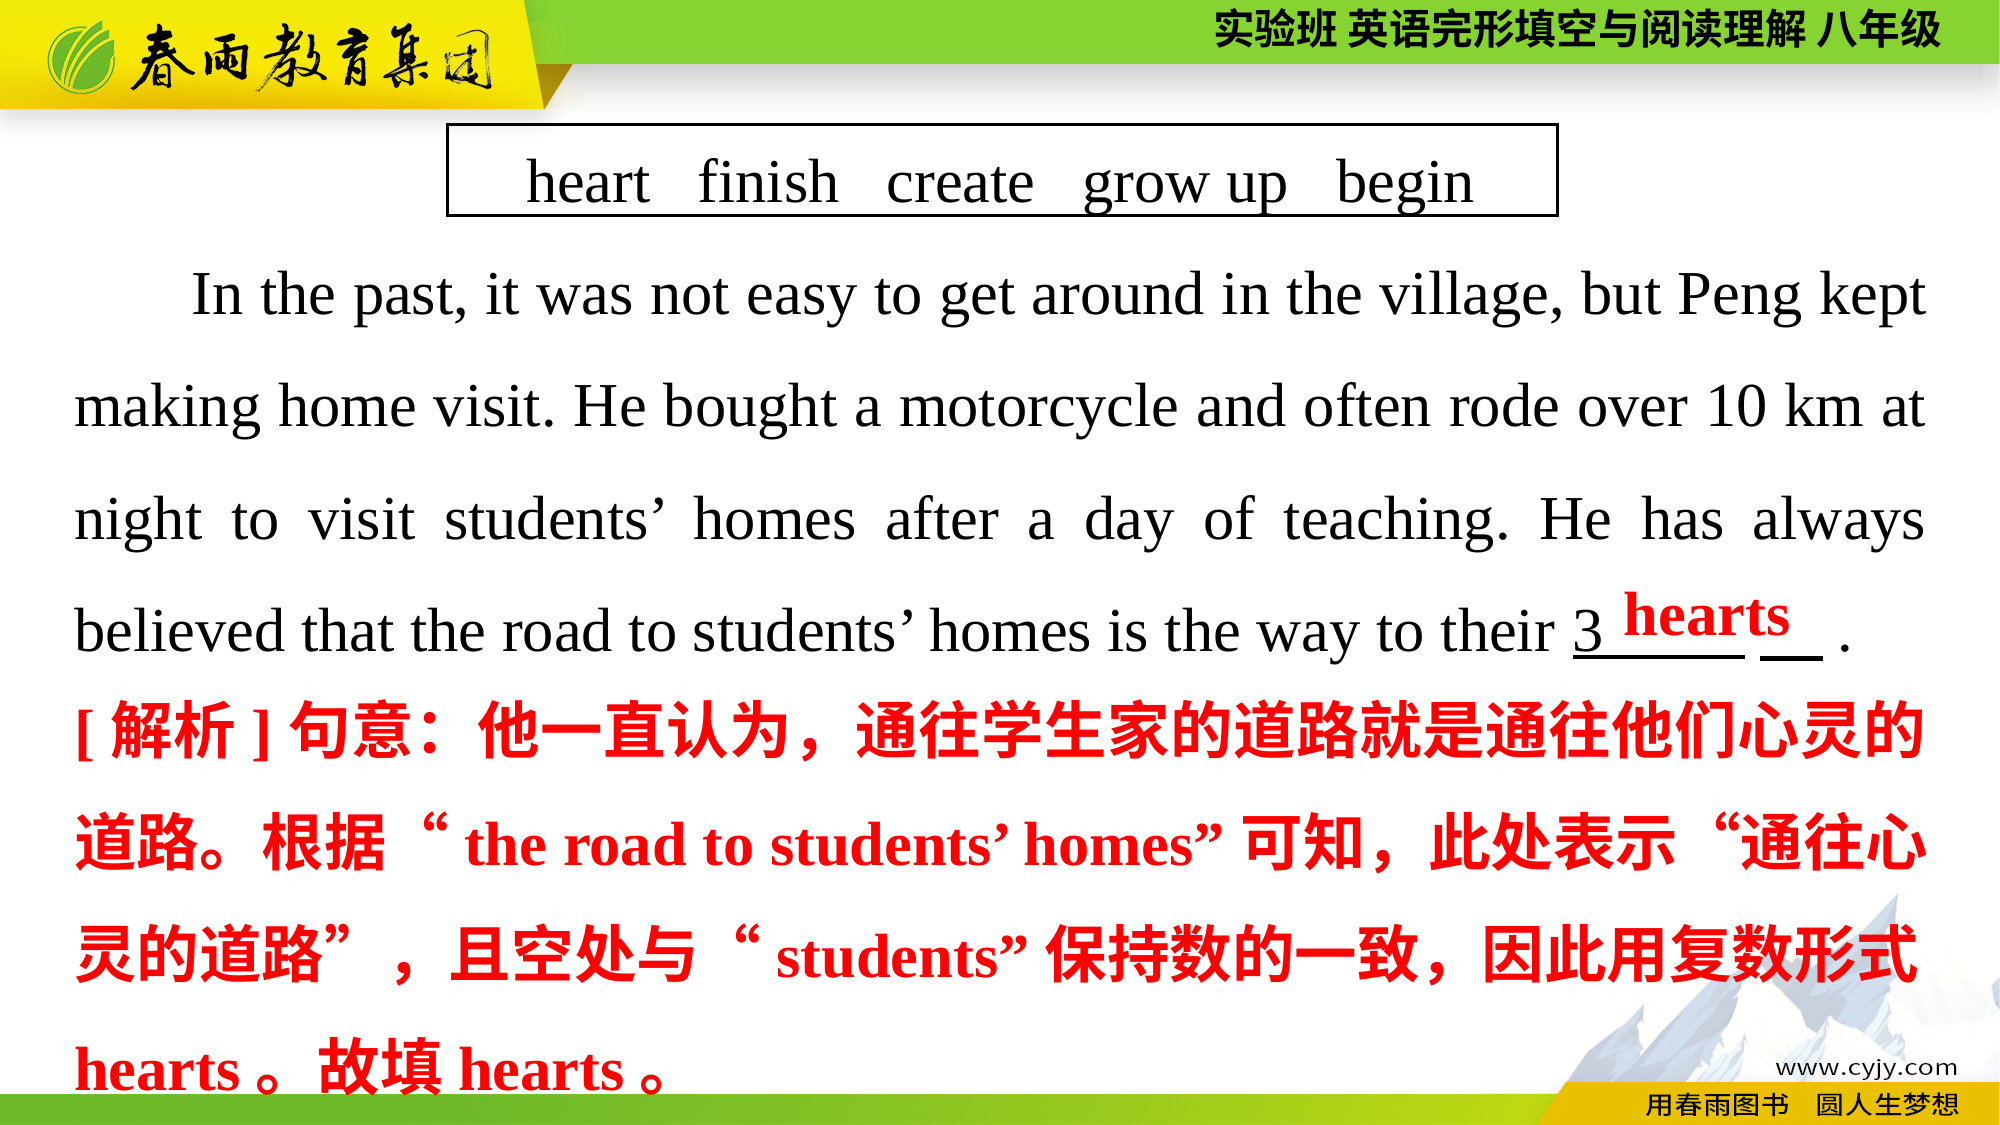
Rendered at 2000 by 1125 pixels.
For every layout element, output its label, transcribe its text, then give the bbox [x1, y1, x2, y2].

text_box [447, 124, 1558, 216]
picture [0, 0, 2000, 1125]
text_box hearts [1609, 565, 1806, 645]
text_box [解析]句意：他一直认为，通往学生家的道路就是通往他们心灵的道路。根据“the road to students’ homes”可知，此处表示“通往心灵的道路”，且空处与“students”保持数的一致，因此用复数形式hearts。故填hearts。 [59, 645, 1944, 1111]
list heart finish create grow up begin In the past, it was not easy to get around in the village, but Peng kept making home visit. He bought a motorcycle and often rode over 10 km at night to visit students’ homes after a day of teaching. He has always believed that the road to students’ homes is the way to their 3 . [59, 94, 1944, 645]
